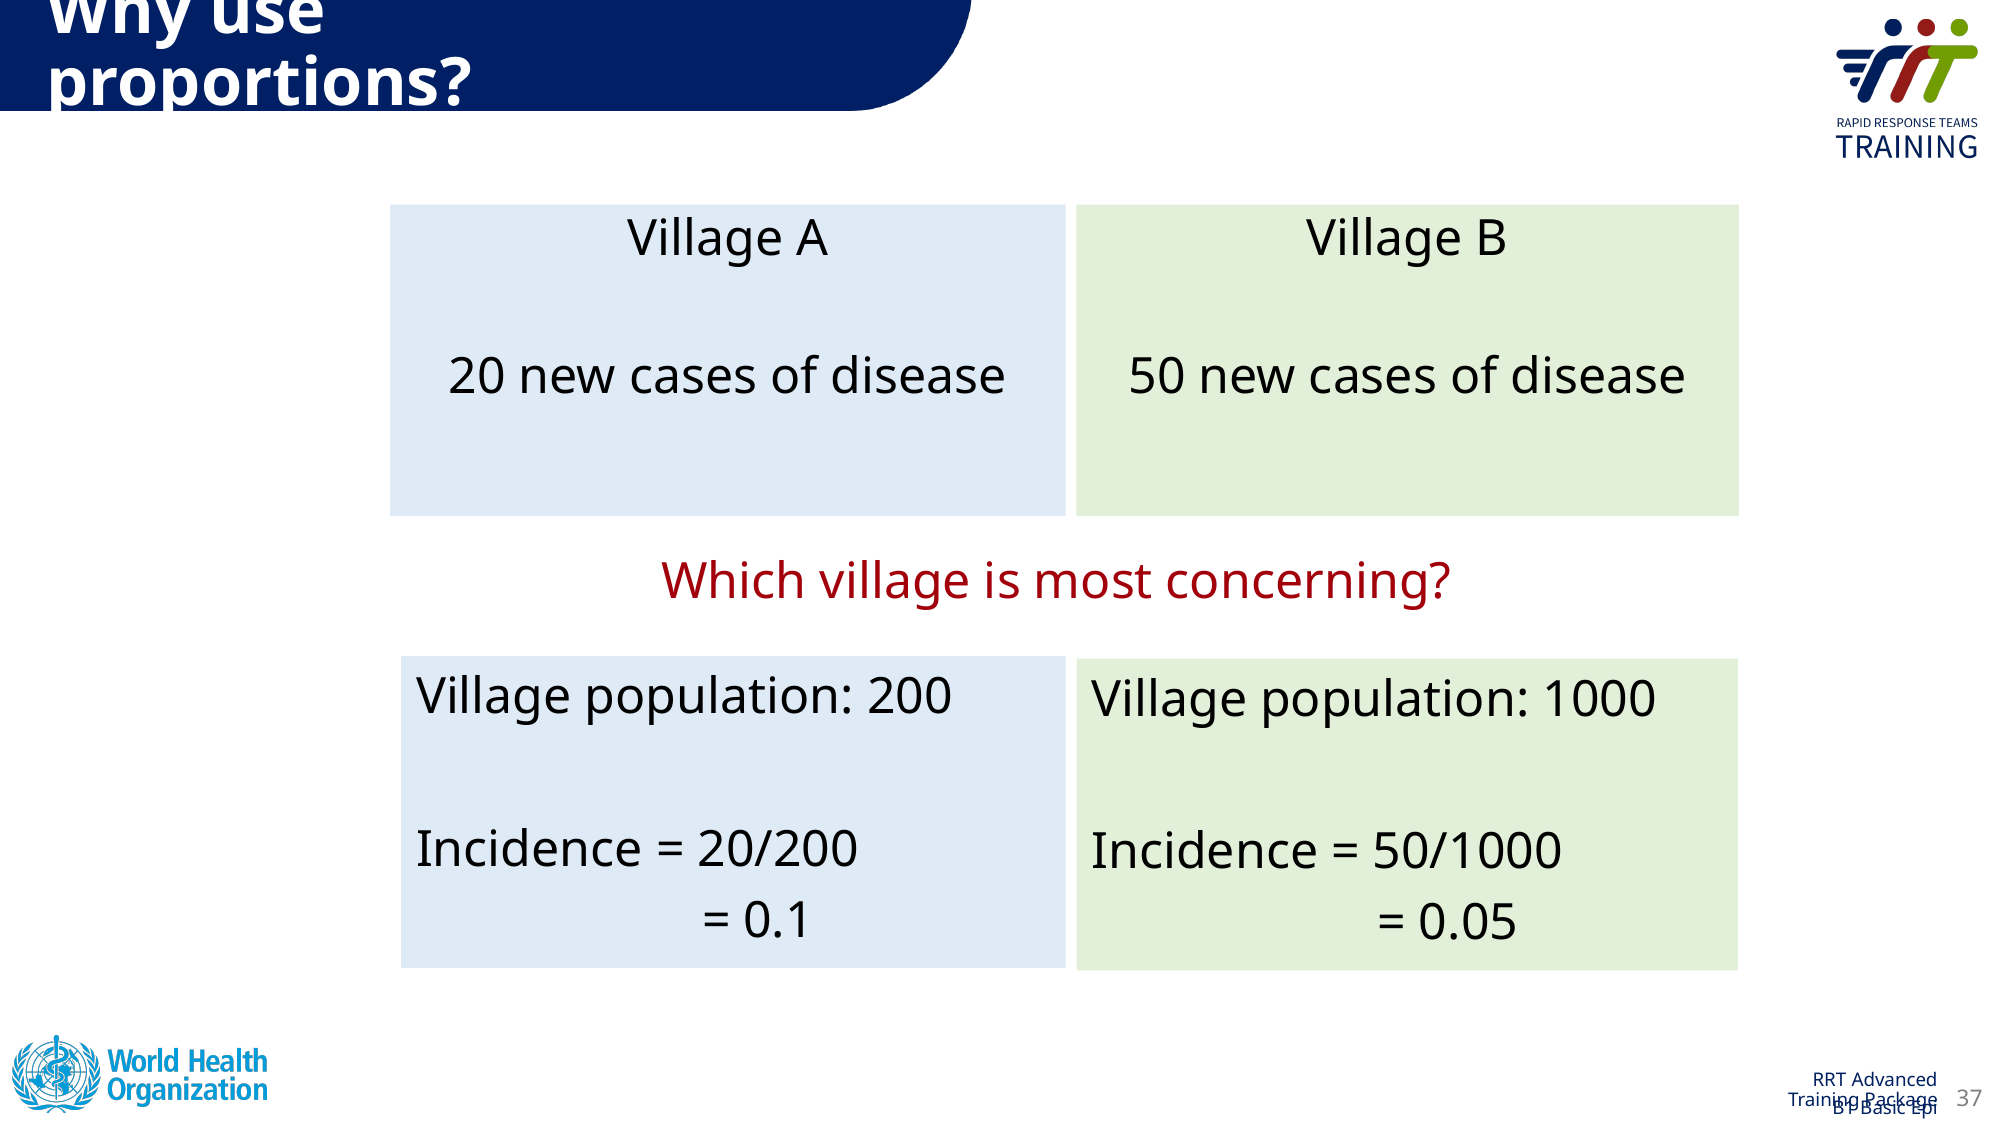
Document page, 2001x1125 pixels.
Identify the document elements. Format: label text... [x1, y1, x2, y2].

picture [1835, 19, 1978, 167]
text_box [1076, 658, 1739, 971]
list Village A 20 new cases of disease [389, 204, 1067, 517]
picture [12, 1035, 267, 1113]
text_box Which village is most concerning? [653, 541, 1525, 616]
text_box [1076, 204, 1740, 517]
title Why use proportions? [38, 0, 741, 102]
picture [12, 1083, 48, 1113]
picture [58, 1050, 64, 1058]
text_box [400, 655, 1066, 969]
picture [0, 0, 972, 111]
